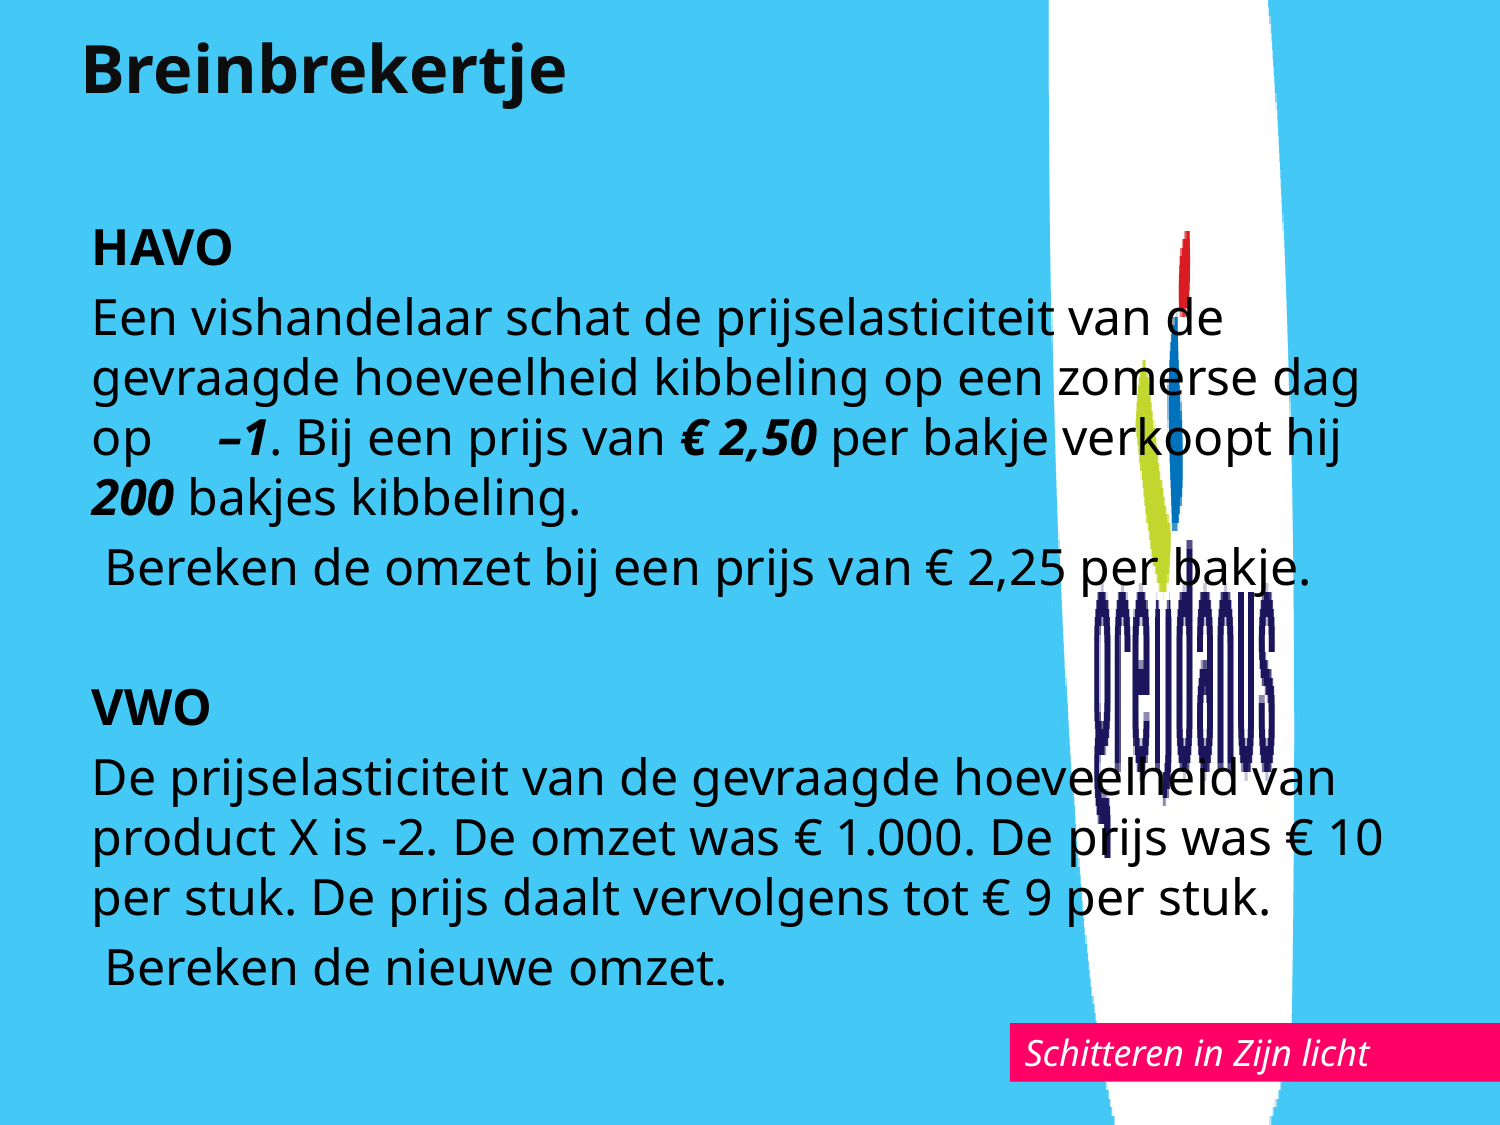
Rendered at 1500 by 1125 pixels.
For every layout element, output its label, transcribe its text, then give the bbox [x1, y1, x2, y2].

title Breinbrekertje [64, 30, 1425, 184]
list HAVO Een vishandelaar schat de prijselasticiteit van de gevraagde hoeveelheid kibbeling op een zomerse dag op –1. Bij een prijs van € 2,50 per bakje verkoopt hij 200 bakjes kibbeling. Bereken de omzet bij een prijs van € 2,25 per bakje. VWO De prijselasticiteit van de gevraagde hoeveelheid van product X is ‑2. De omzet was € 1.000. De prijs was € 10 per stuk. De prijs daalt vervolgens tot € 9 per stuk. Bereken de nieuwe omzet. [76, 208, 1437, 1071]
picture [0, 0, 1500, 1125]
